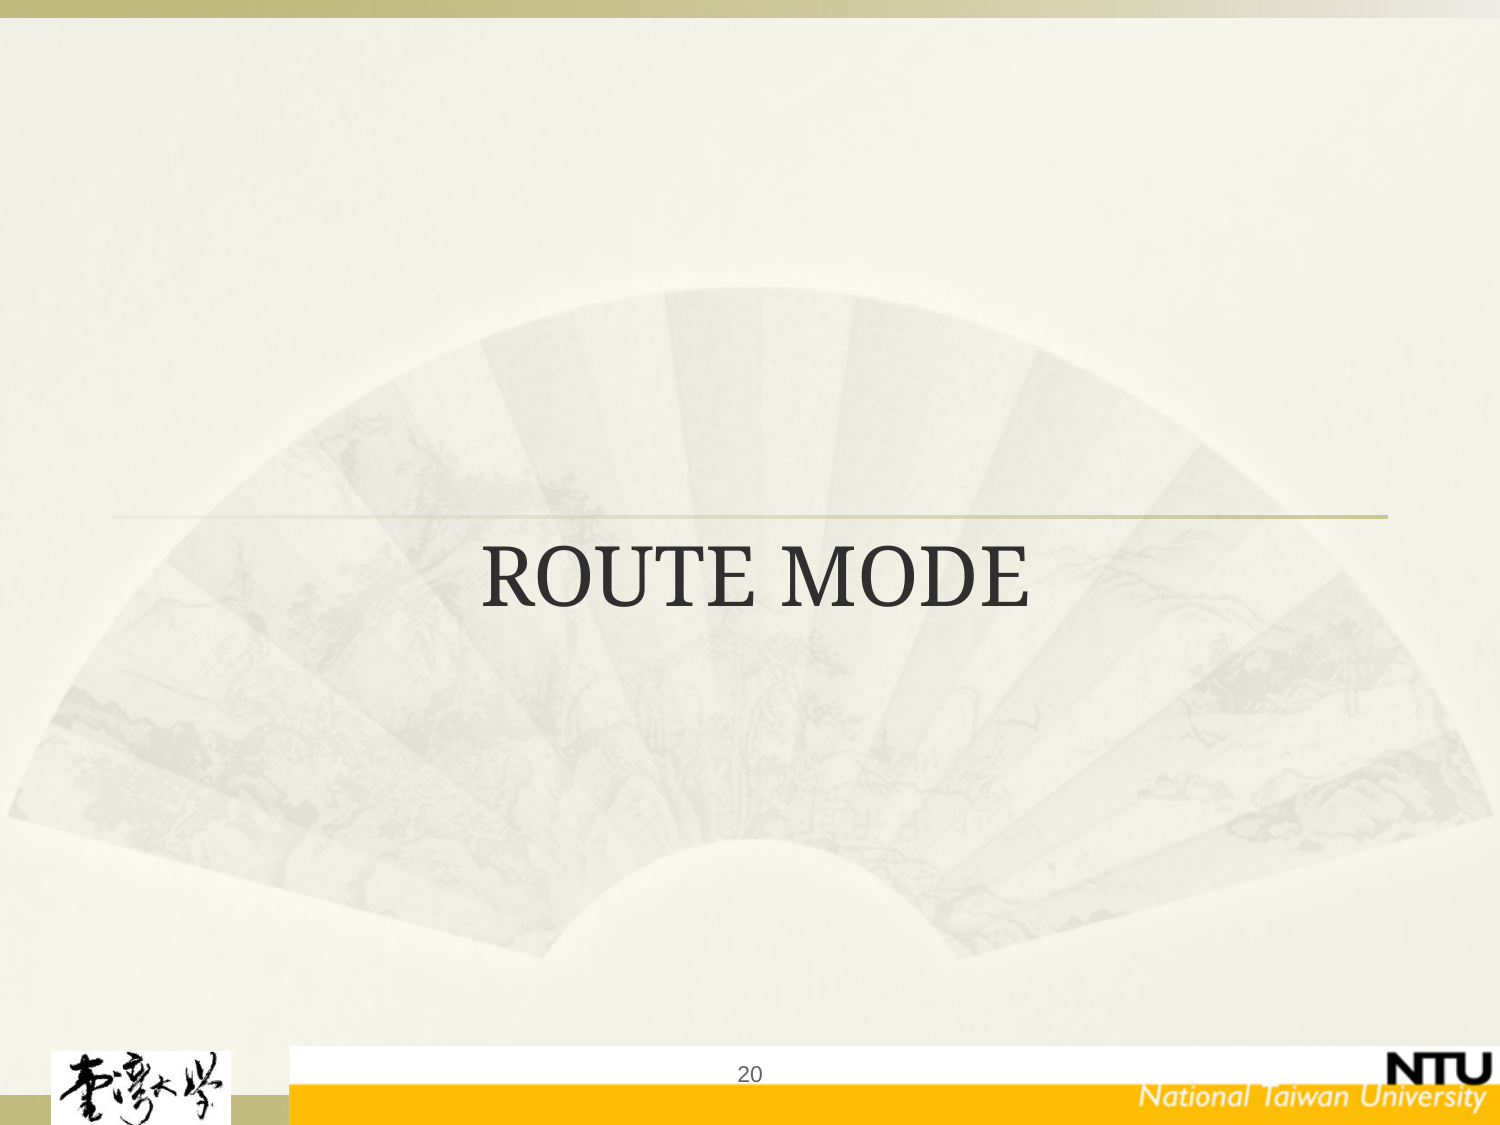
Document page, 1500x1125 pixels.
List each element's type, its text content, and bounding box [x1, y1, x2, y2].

title Route Mode [118, 515, 1394, 740]
picture [289, 1046, 1500, 1125]
slide_number 20 [675, 1050, 825, 1097]
picture [51, 1051, 231, 1125]
